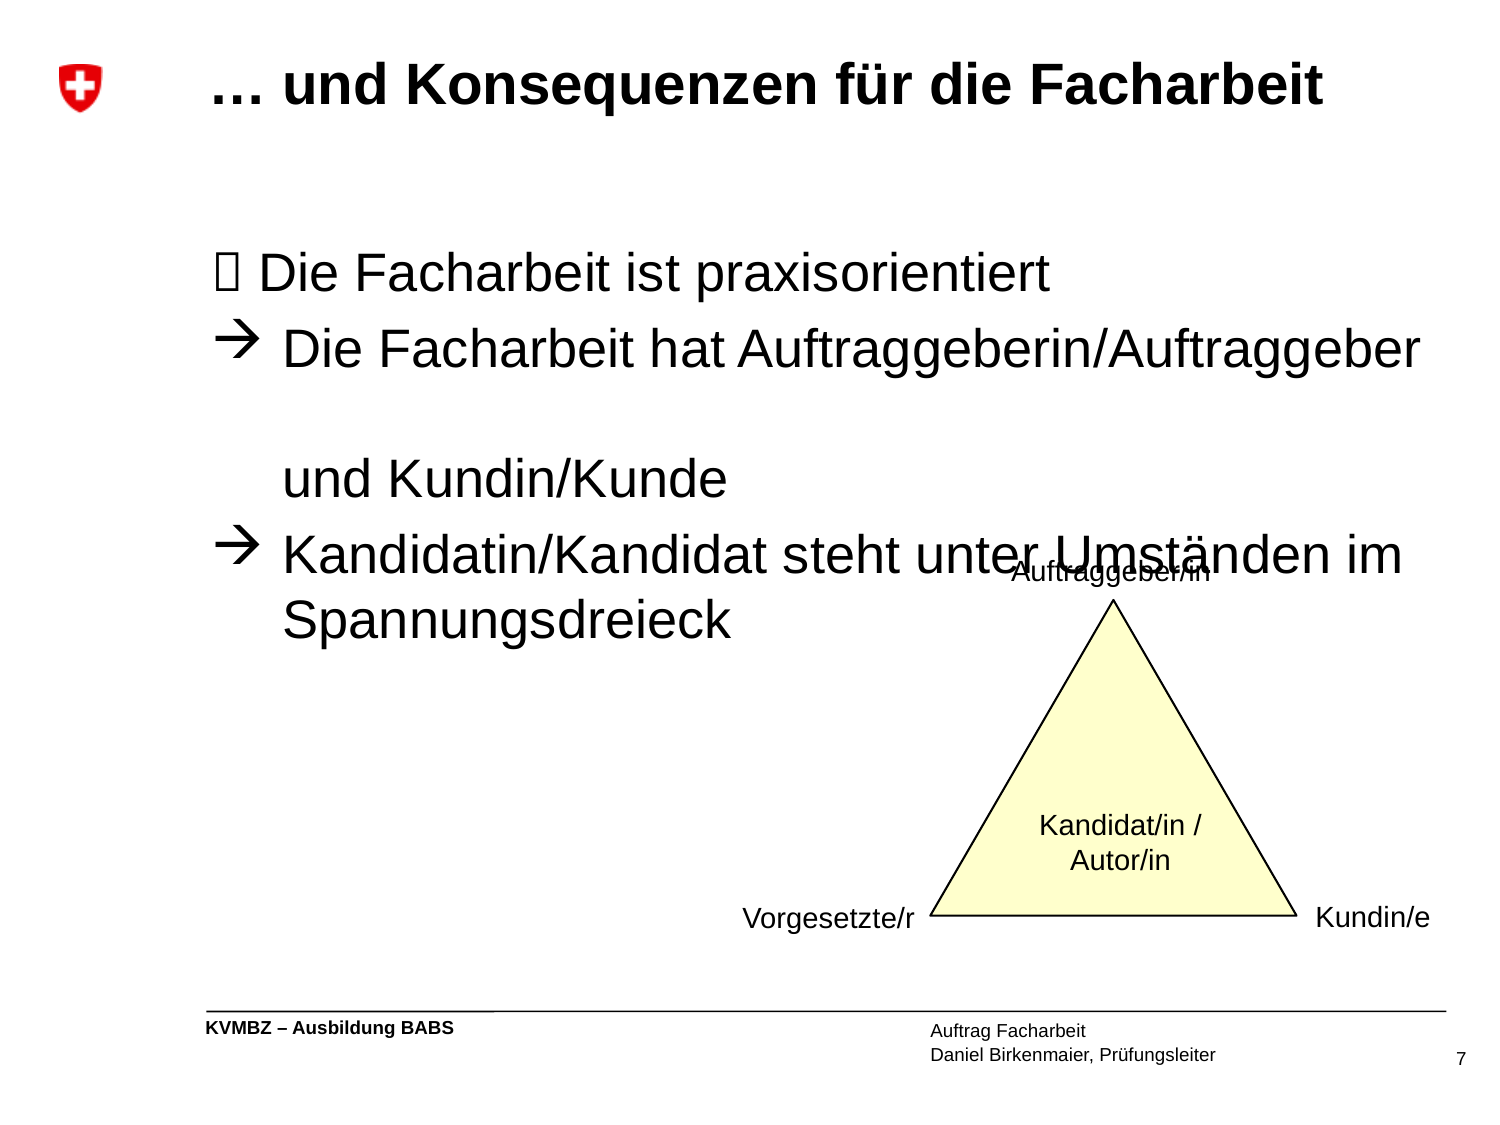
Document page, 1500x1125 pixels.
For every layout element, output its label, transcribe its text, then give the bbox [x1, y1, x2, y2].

text_box [931, 599, 1297, 916]
text_box Auftraggeber/in [996, 545, 1227, 595]
list  Die Facharbeit ist praxisorientiert Die Facharbeit hat Auftraggeberin/Auftraggeber und Kundin/Kunde Kandidatin/Kandidat steht unter Umständen im Spannungsdreieck [210, 237, 1438, 1012]
footer Daniel Birkenmaier, Prüfungsleiter [915, 1048, 1447, 1071]
slide_number Auftrag Facharbeit [915, 1011, 1447, 1048]
picture [59, 64, 103, 114]
text_box Kundin/e [1300, 890, 1446, 941]
text_box Kandidat/in / Autor/in [1024, 798, 1218, 884]
title … und Konsequenzen für die Facharbeit [207, 45, 1433, 209]
text_box Vorgesetzte/r [727, 892, 931, 942]
